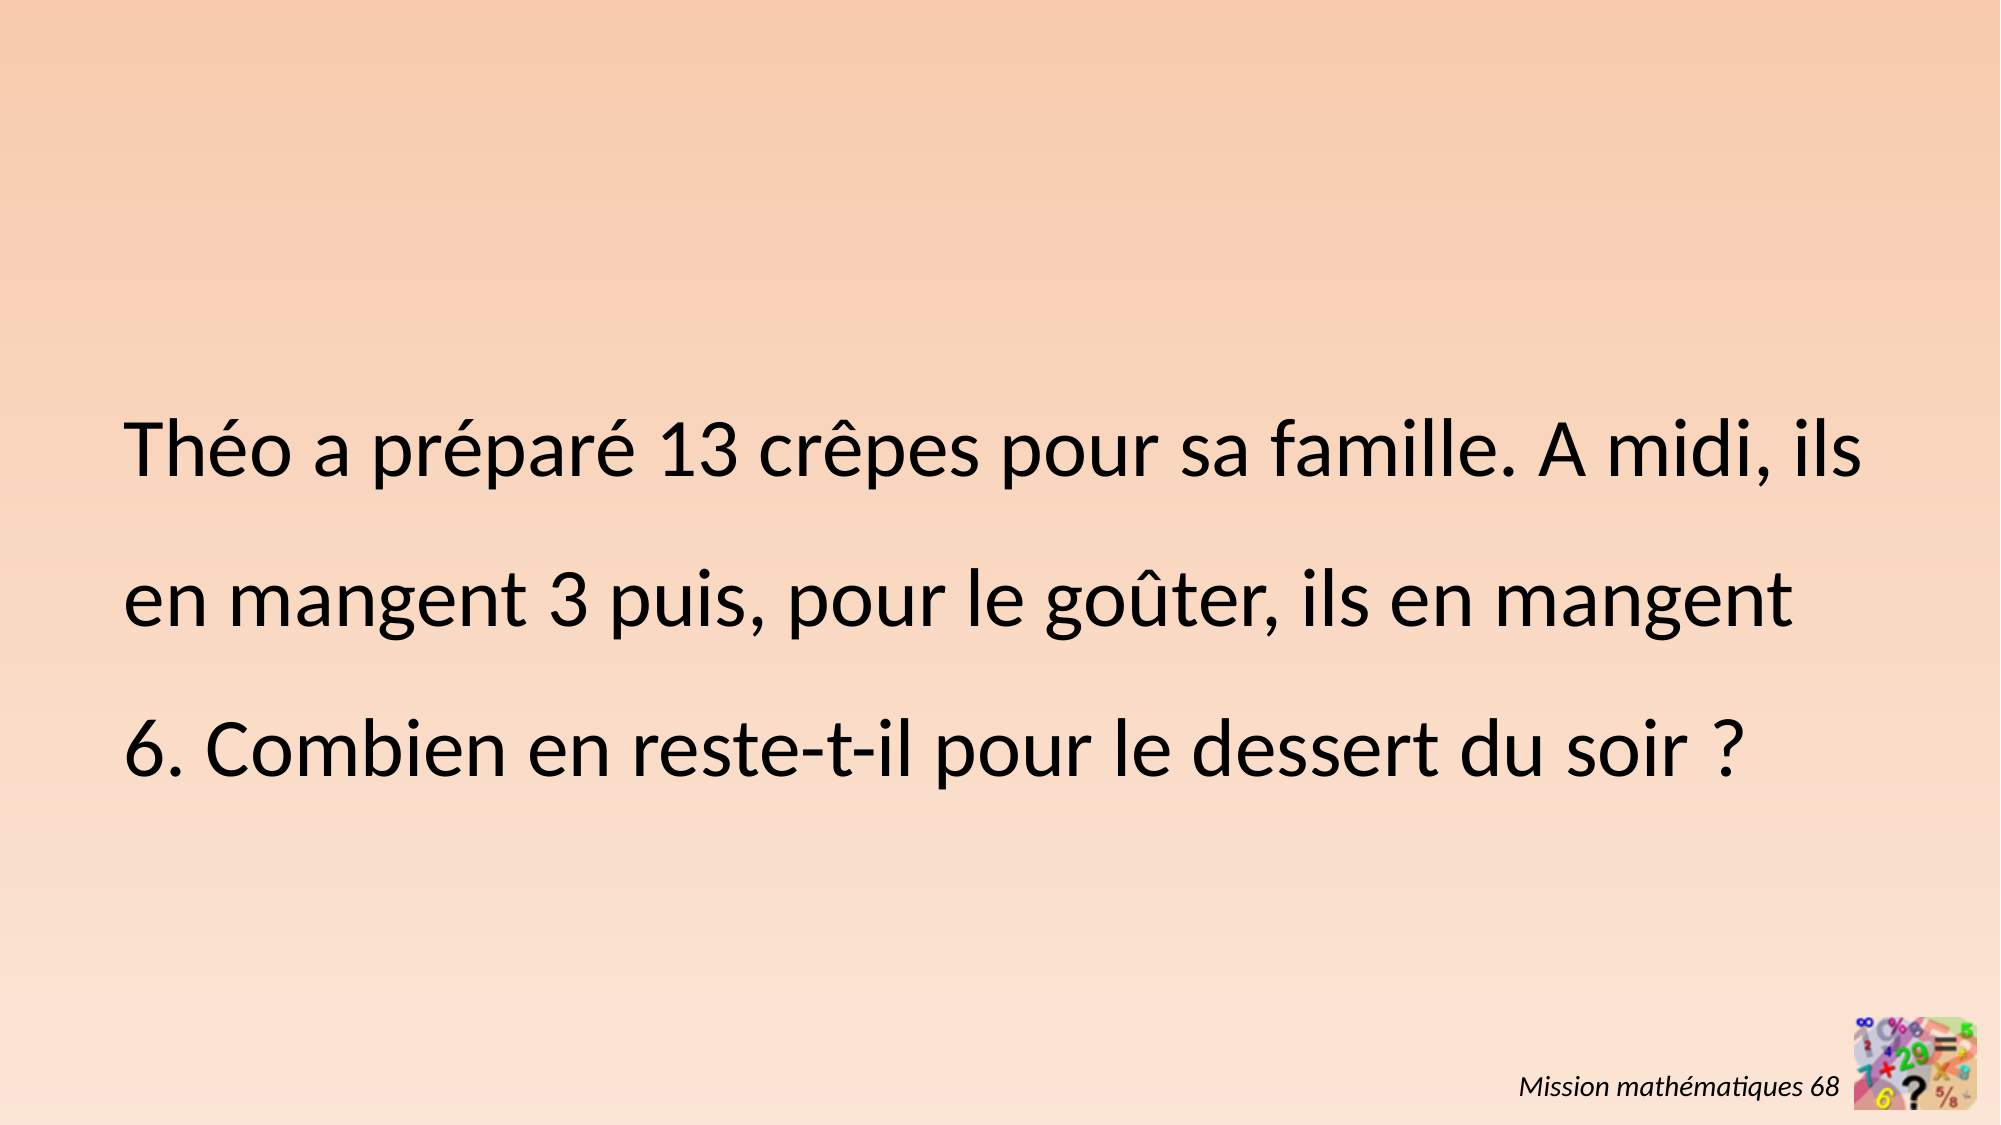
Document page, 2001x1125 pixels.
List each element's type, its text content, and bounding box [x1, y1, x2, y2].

picture [1854, 1017, 1977, 1110]
text_box Théo a préparé 13 crêpes pour sa famille. A midi, ils en mangent 3 puis, pour le goûter, ils en mangent 6. Combien en reste-t-il pour le dessert du soir ? [109, 335, 1891, 801]
text_box Mission mathématiques 68 [1501, 1059, 1854, 1110]
